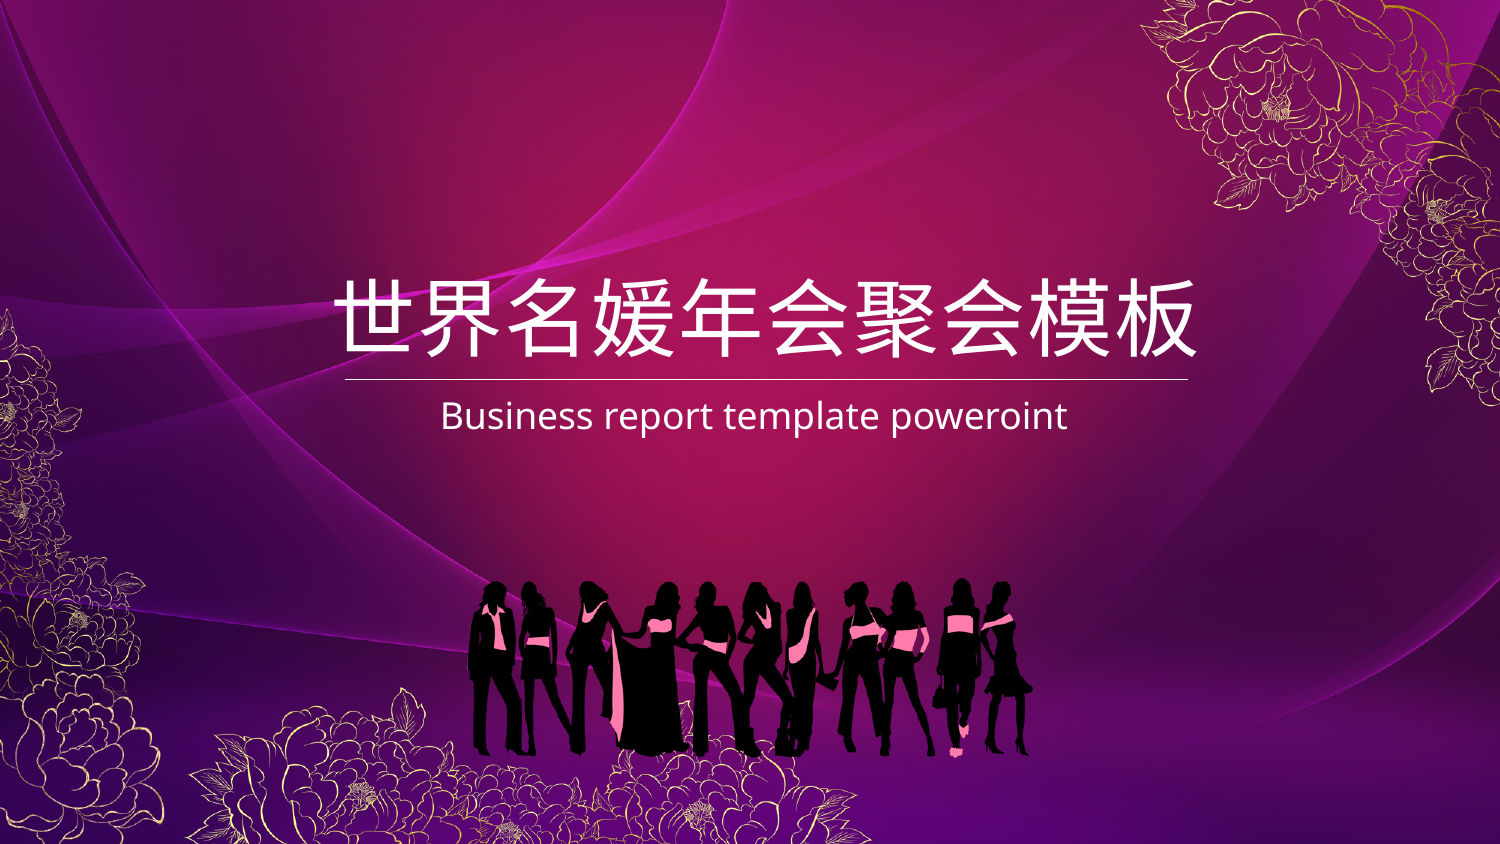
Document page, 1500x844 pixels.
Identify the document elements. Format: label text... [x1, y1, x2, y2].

text_box [0, 0, 1500, 551]
text_box 世界名媛年会聚会模板 [315, 258, 1317, 376]
picture [0, 551, 1500, 844]
text_box Business report template poweroint [424, 389, 1108, 445]
